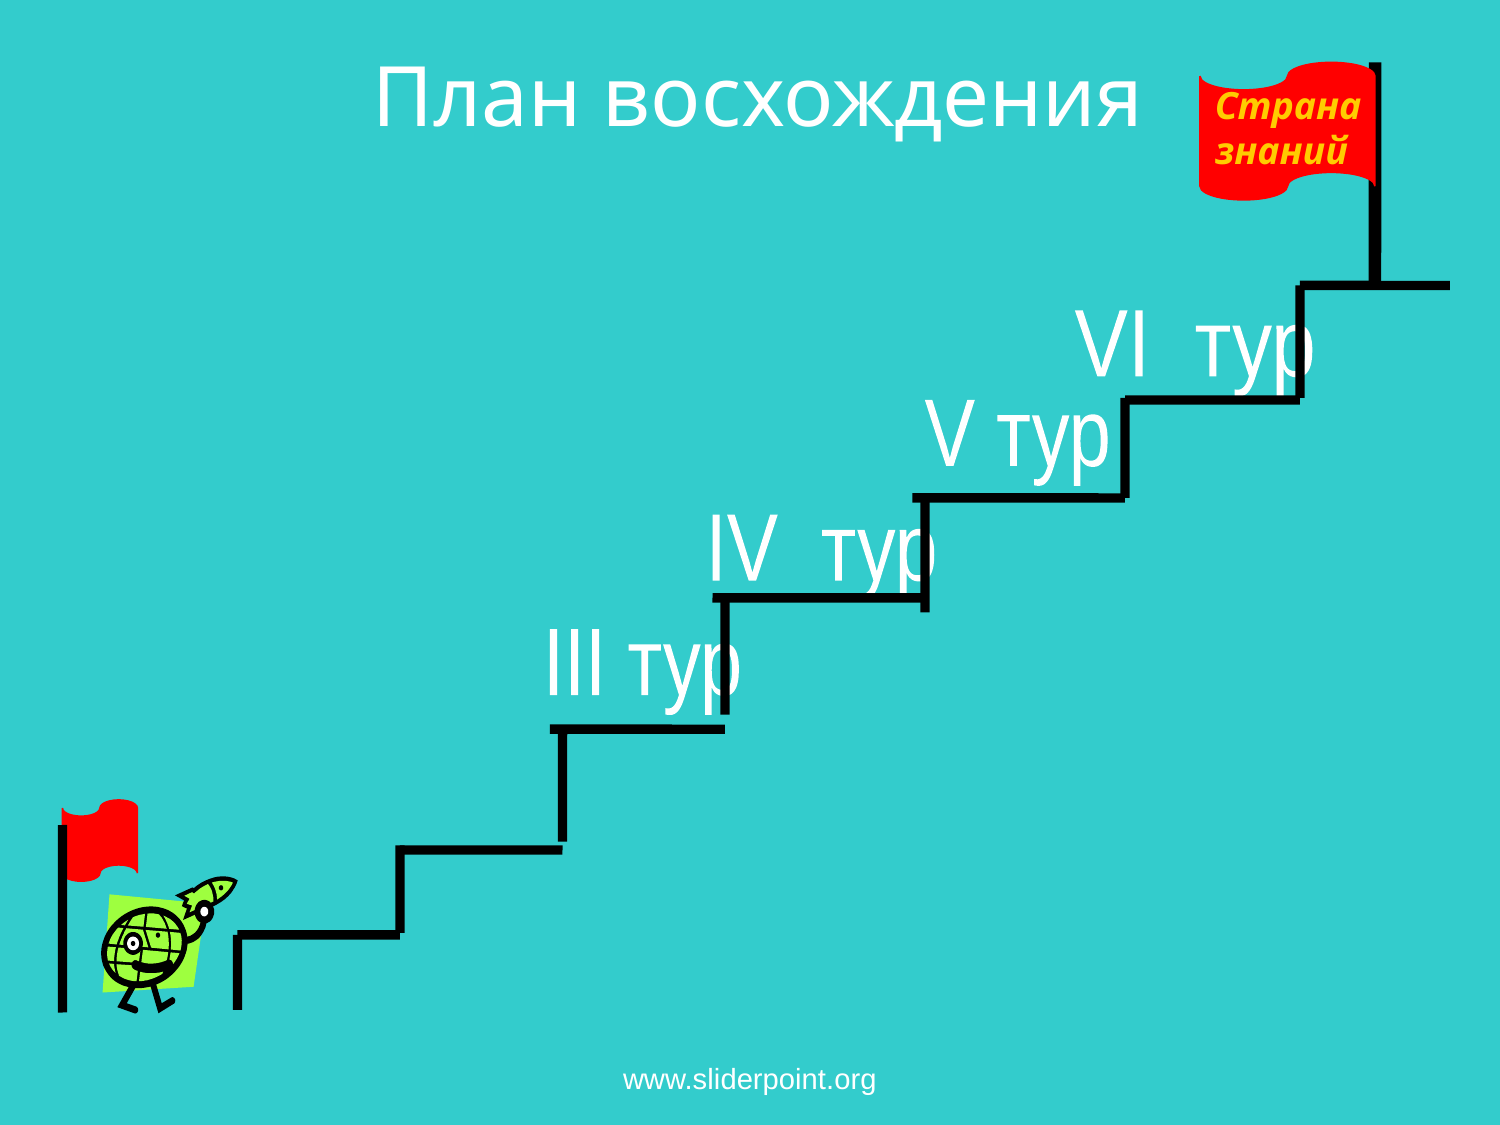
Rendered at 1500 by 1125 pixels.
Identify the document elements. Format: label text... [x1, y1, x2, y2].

title План восхождения [74, 47, 1426, 138]
text_box [1200, 180, 1293, 200]
picture [99, 874, 238, 1014]
text_box [1288, 62, 1375, 74]
text_box [62, 799, 138, 882]
text_box Страна знаний [1200, 74, 1450, 180]
footer www.sliderpoint.org [512, 1024, 988, 1103]
